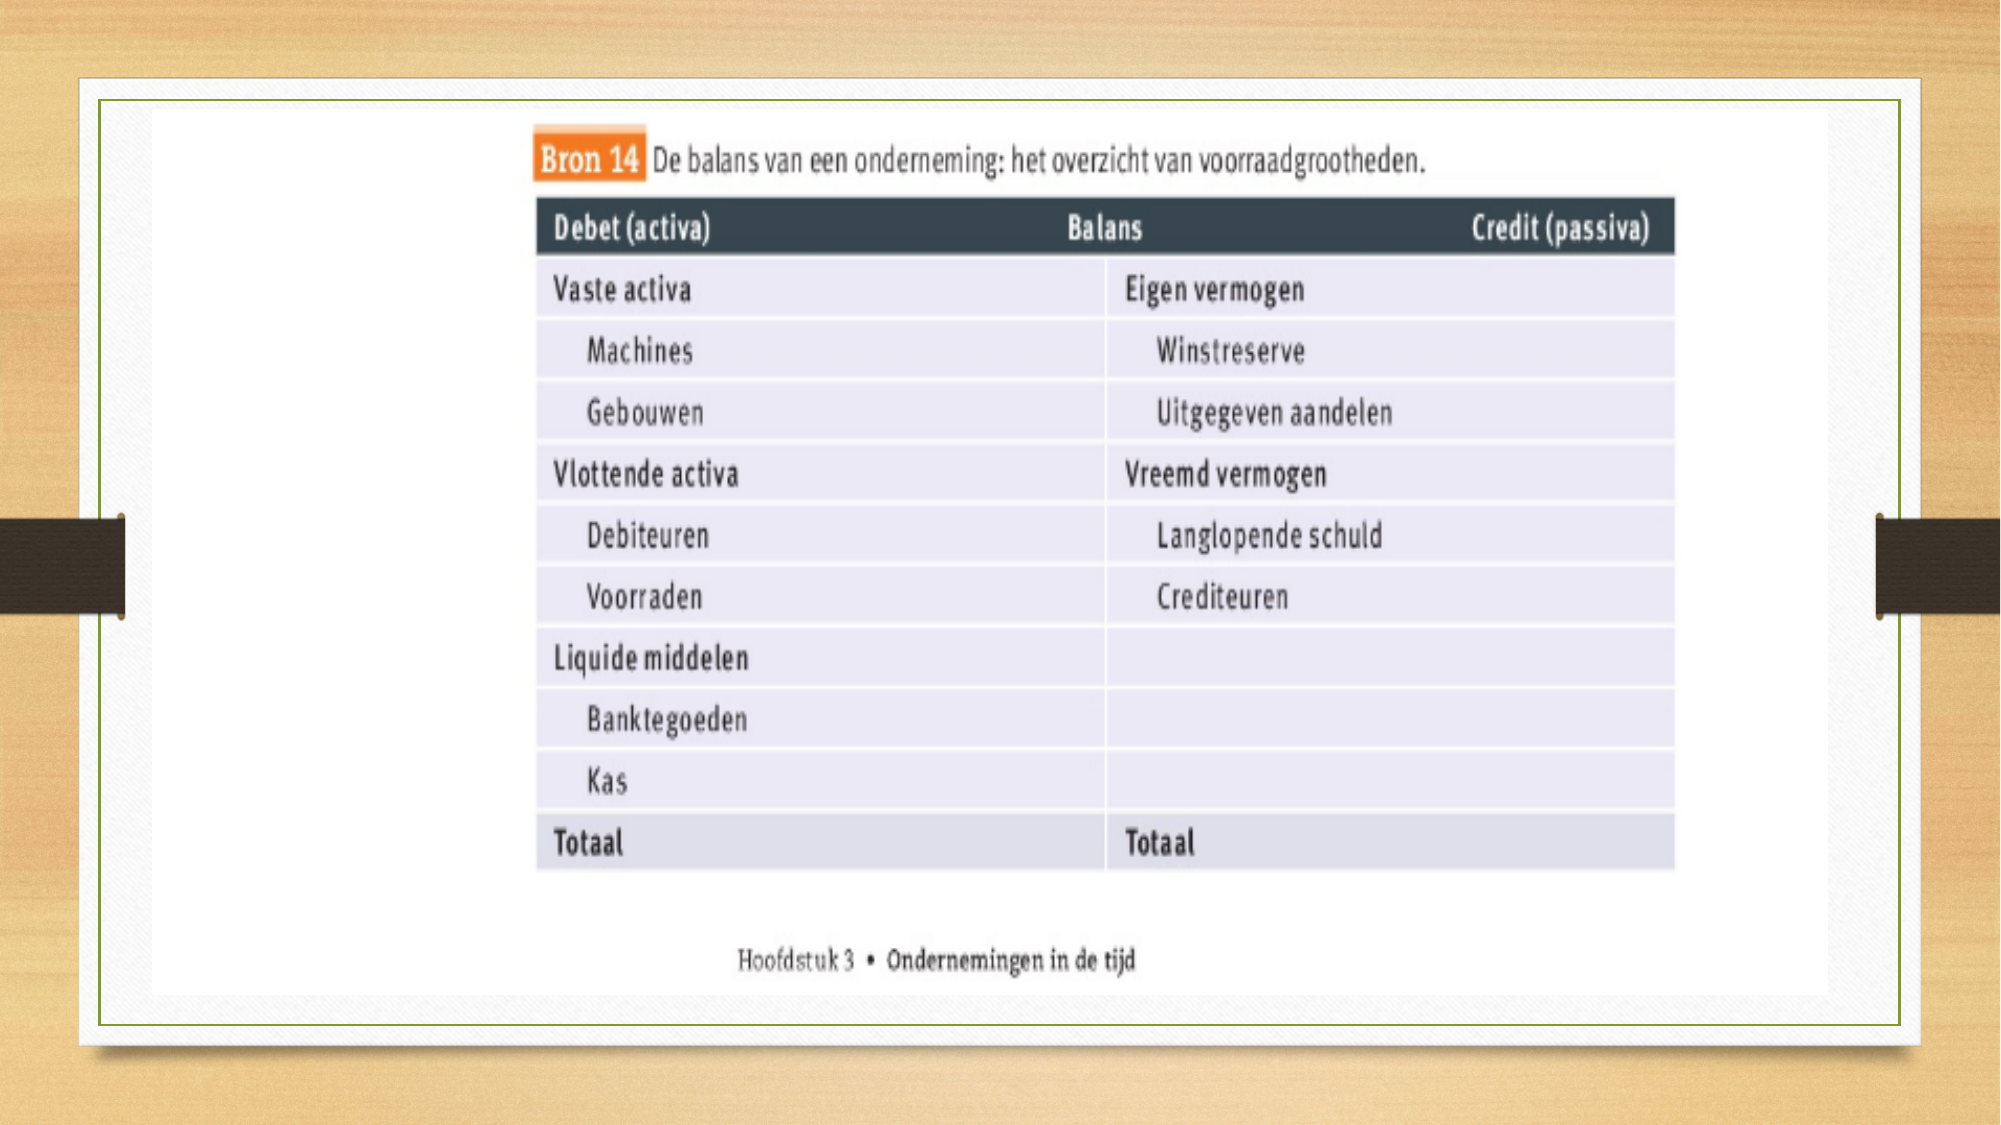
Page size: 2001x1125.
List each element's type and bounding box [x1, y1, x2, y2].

list [151, 109, 1828, 996]
picture [0, 0, 2001, 1125]
